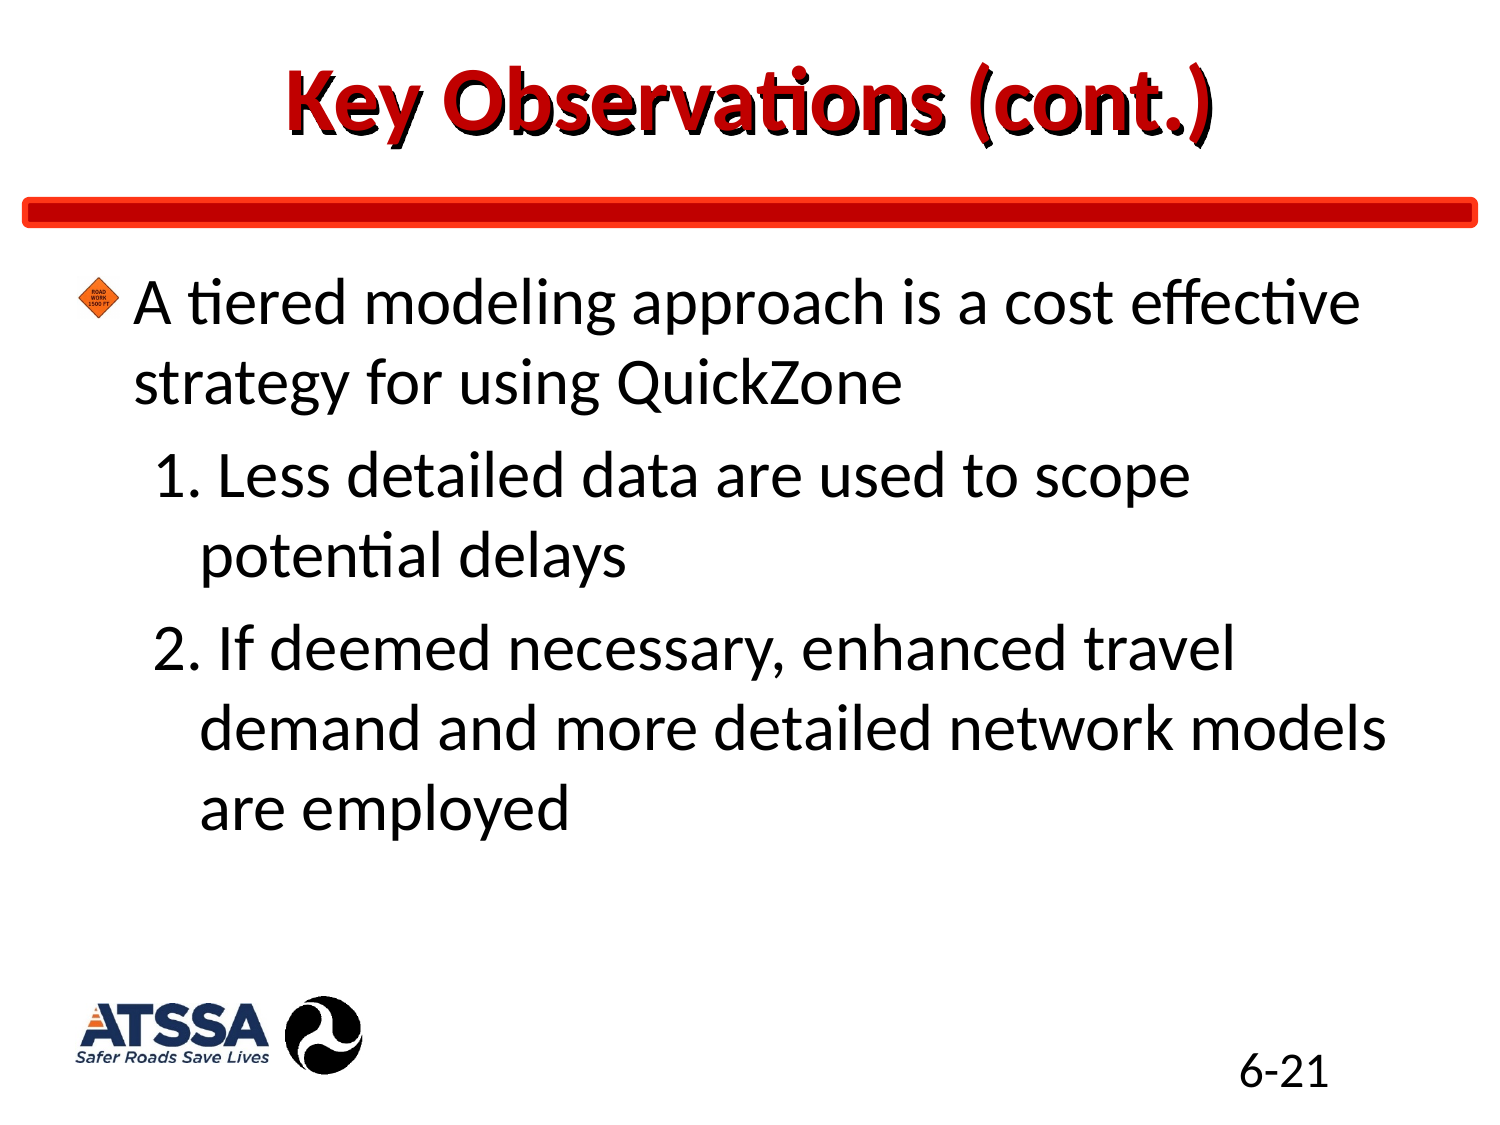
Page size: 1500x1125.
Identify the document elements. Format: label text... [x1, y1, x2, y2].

picture [75, 1003, 269, 1063]
title Key Observations (cont.) [0, 0, 1500, 188]
picture [276, 989, 370, 1077]
list A tiered modeling approach is a cost effective strategy for using QuickZone 1. Less detailed data are used to scope potential delays 2. If deemed necessary, enhanced travel demand and more detailed network models are employed [62, 249, 1451, 988]
picture [77, 276, 120, 319]
